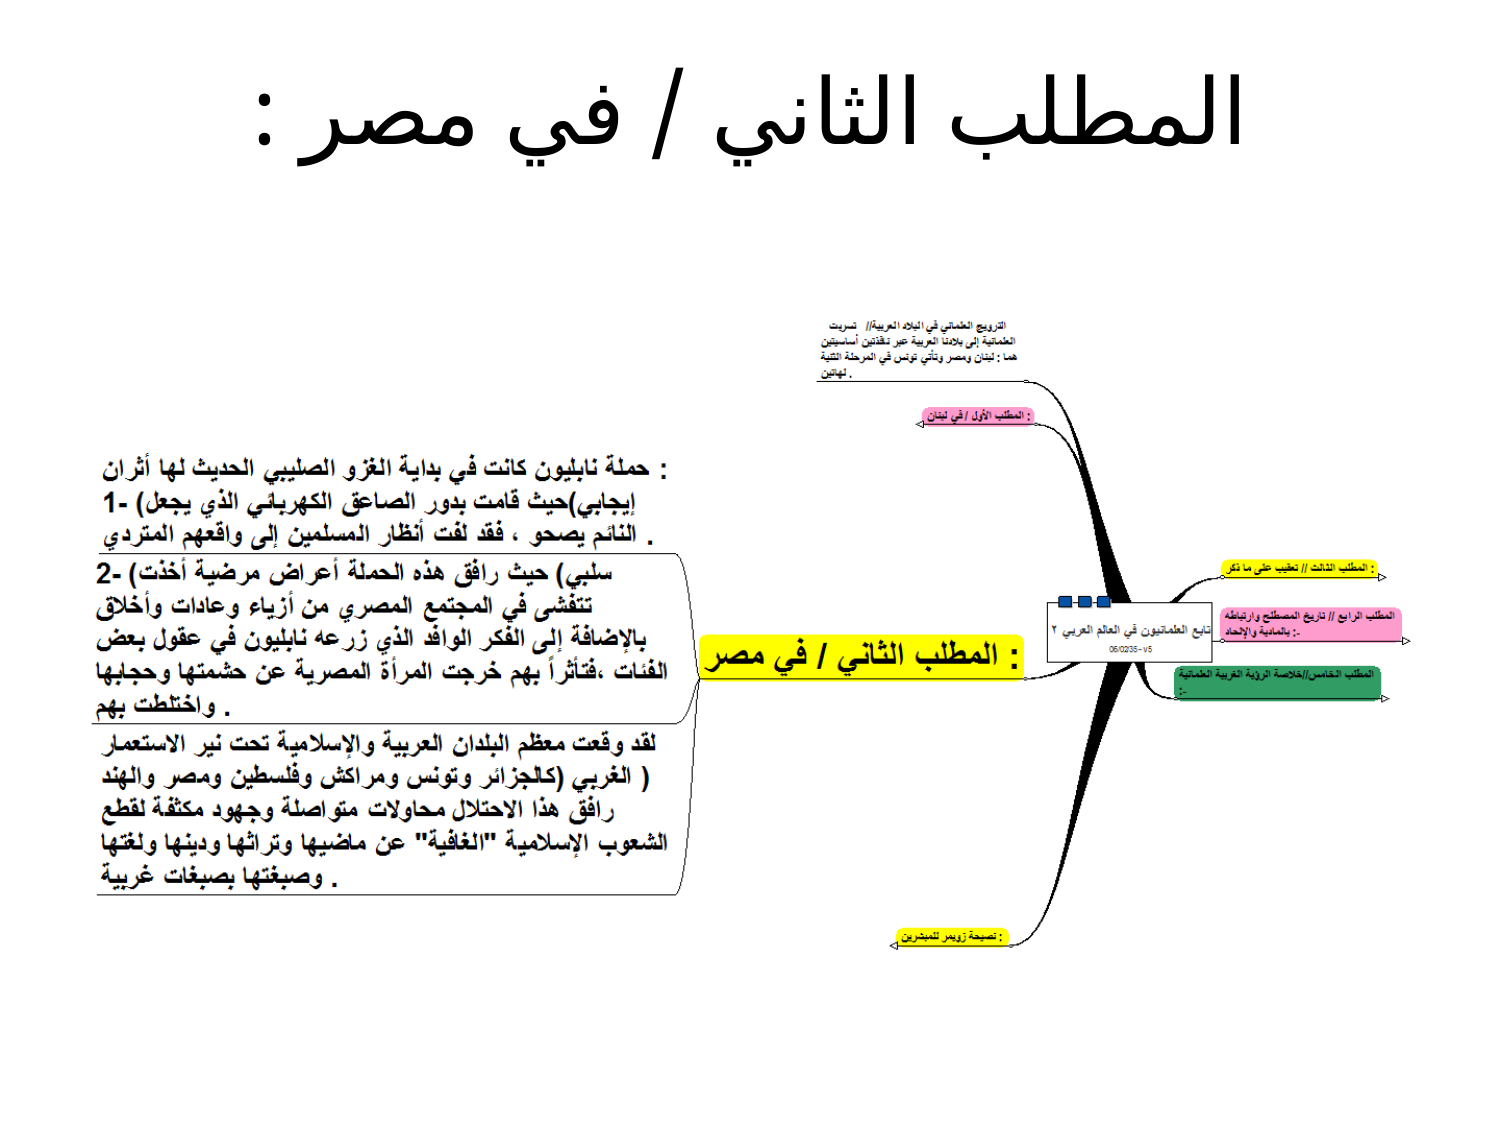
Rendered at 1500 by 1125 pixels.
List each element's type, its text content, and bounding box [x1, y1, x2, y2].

title المطلب الثاني / في مصر : [75, 6, 1425, 210]
picture [74, 262, 1426, 1005]
